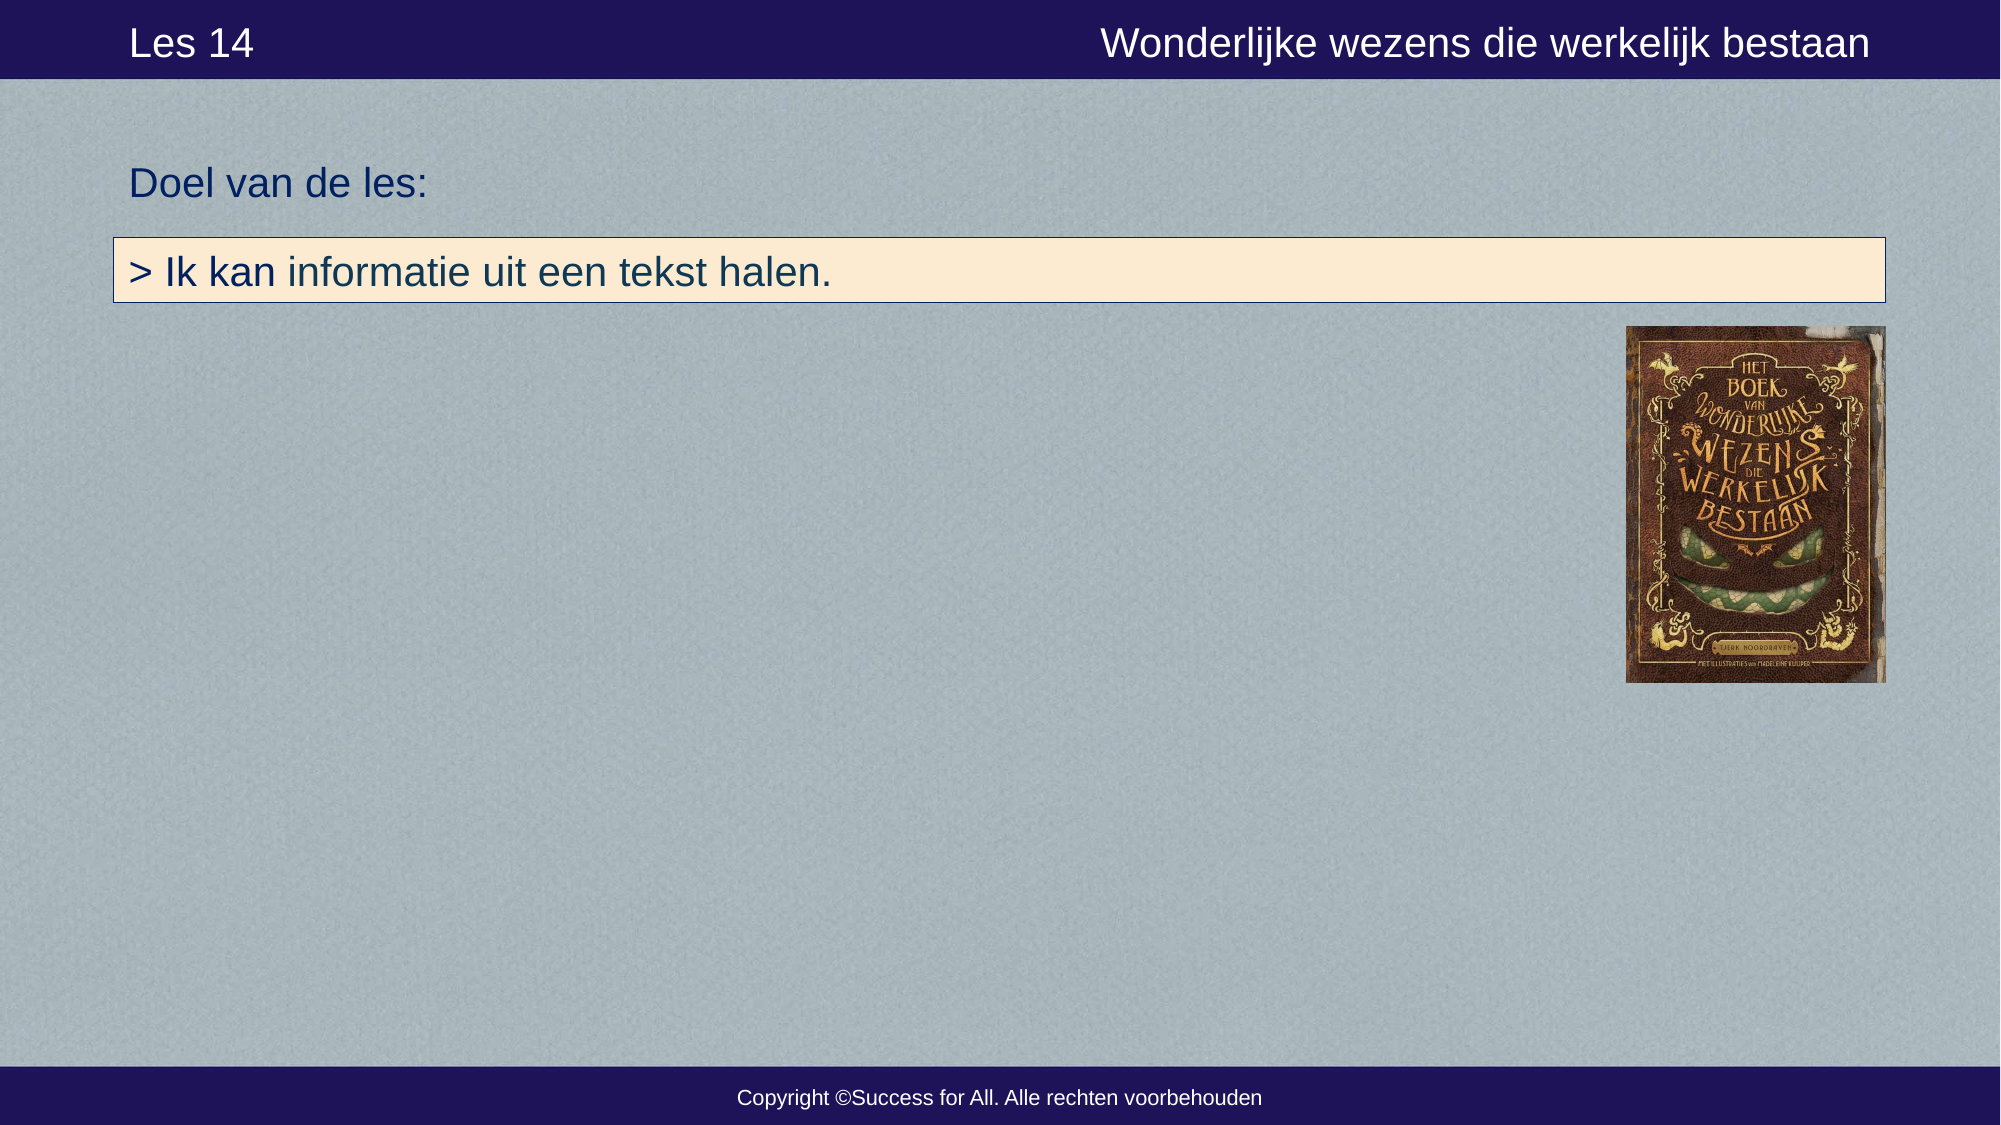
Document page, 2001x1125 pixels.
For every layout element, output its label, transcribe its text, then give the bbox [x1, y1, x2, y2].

text_box Les 14 [114, 8, 354, 73]
text_box > Ik kan informatie uit een tekst halen. [113, 237, 1886, 303]
text_box Doel van de les: [113, 148, 1635, 214]
text_box Wonderlijke wezens die werkelijk bestaan [999, 8, 1886, 73]
text_box Copyright ©Success for All. Alle rechten voorbehouden [0, 1076, 2000, 1125]
picture [0, 0, 2001, 1125]
